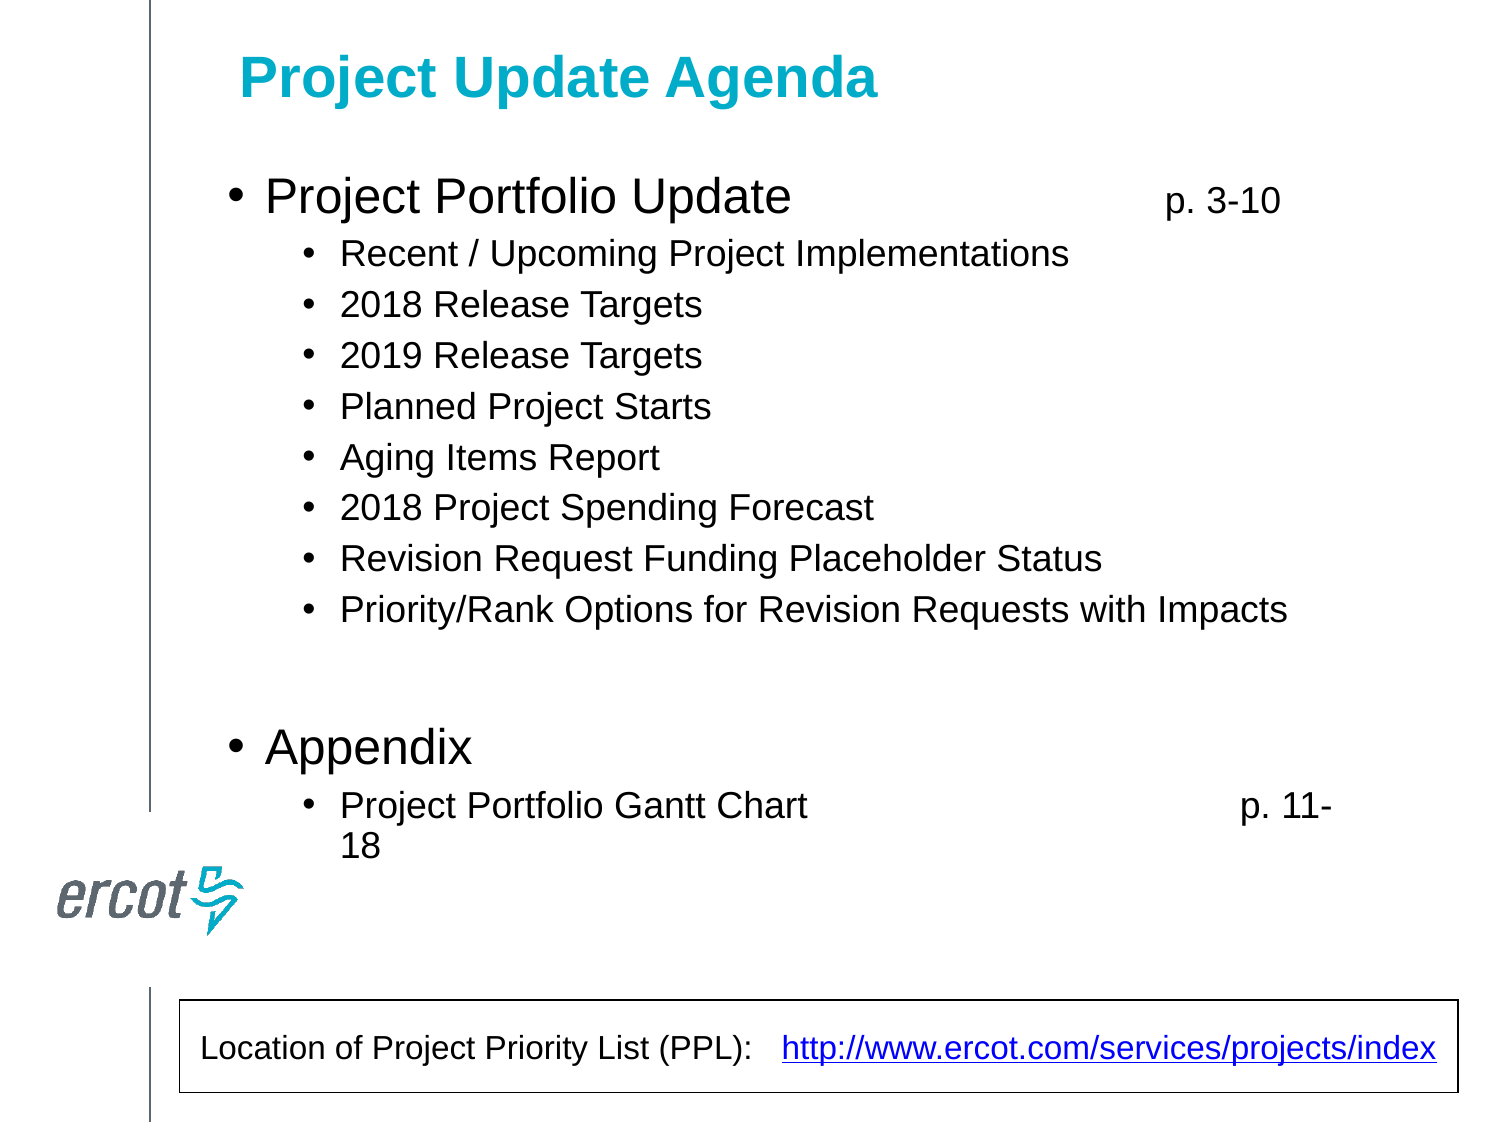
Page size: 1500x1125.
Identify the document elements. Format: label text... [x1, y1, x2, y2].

picture [53, 862, 247, 938]
text_box Location of Project Priority List (PPL): http://www.ercot.com/services/projects/index [179, 999, 1459, 1093]
list Project Portfolio Update p. 3-10 Recent / Upcoming Project Implementations 2018 Release Targets 2019 Release Targets Planned Project Starts Aging Items Report 2018 Project Spending Forecast Revision Request Funding Placeholder Status Priority/Rank Options for Revision Requests with Impacts Appendix Project Portfolio Gantt Chart p. 11-18 [212, 162, 1350, 838]
text_box Project Update Agenda [224, 39, 1063, 125]
